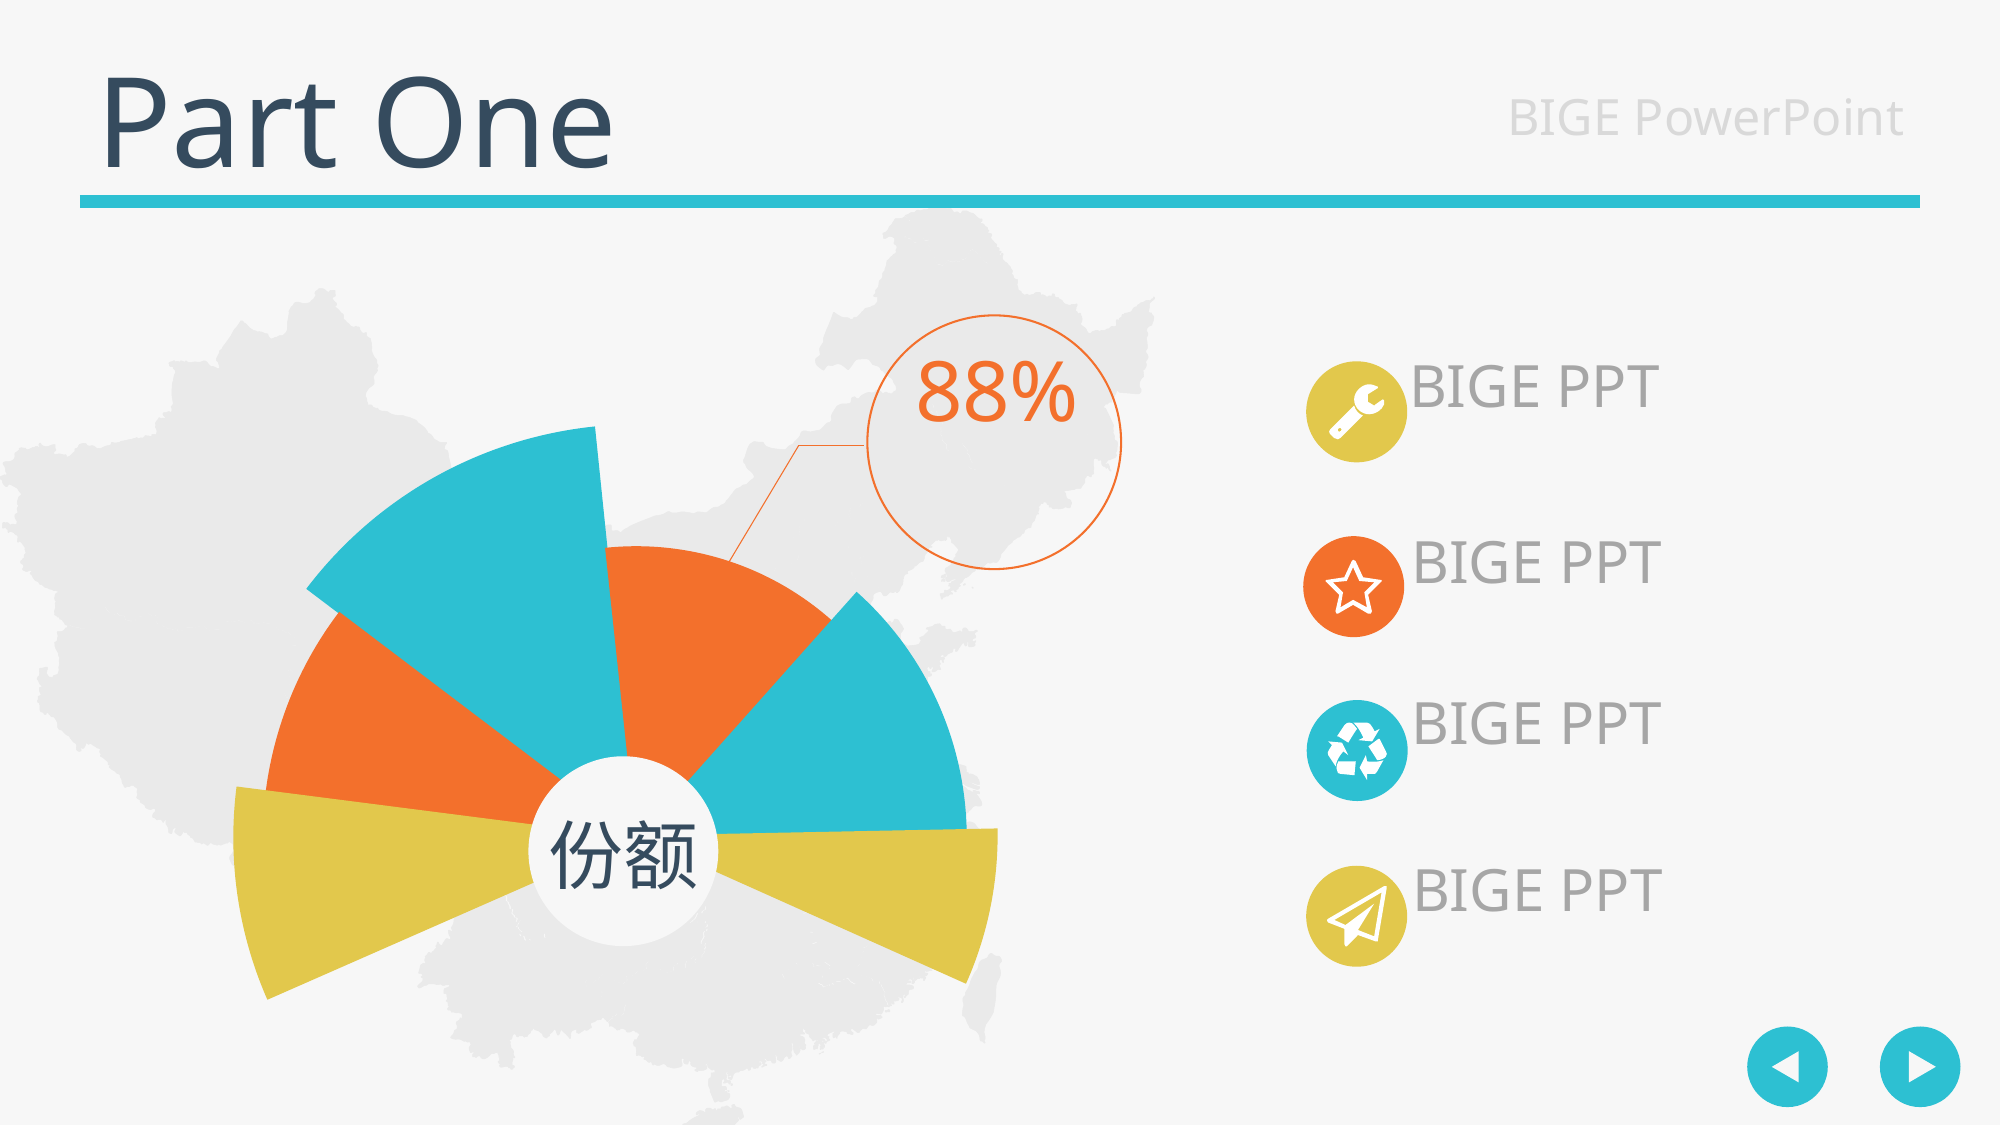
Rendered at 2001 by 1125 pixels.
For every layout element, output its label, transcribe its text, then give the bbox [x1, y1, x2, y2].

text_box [1306, 361, 1408, 463]
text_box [221, 424, 1053, 1125]
text_box BIGE PPT [1394, 341, 1675, 427]
text_box BIGE PPT [1396, 517, 1677, 603]
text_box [0, 205, 1155, 1125]
text_box BIGE PPT [1396, 679, 1677, 764]
text_box BIGE PowerPoint [1492, 78, 1920, 154]
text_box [1303, 536, 1405, 638]
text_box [1306, 700, 1408, 801]
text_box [1306, 865, 1408, 967]
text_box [698, 445, 864, 614]
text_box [1879, 1026, 1961, 1108]
text_box BIGE PPT [1397, 845, 1678, 931]
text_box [1747, 1026, 1828, 1108]
text_box Part One [81, 34, 633, 200]
